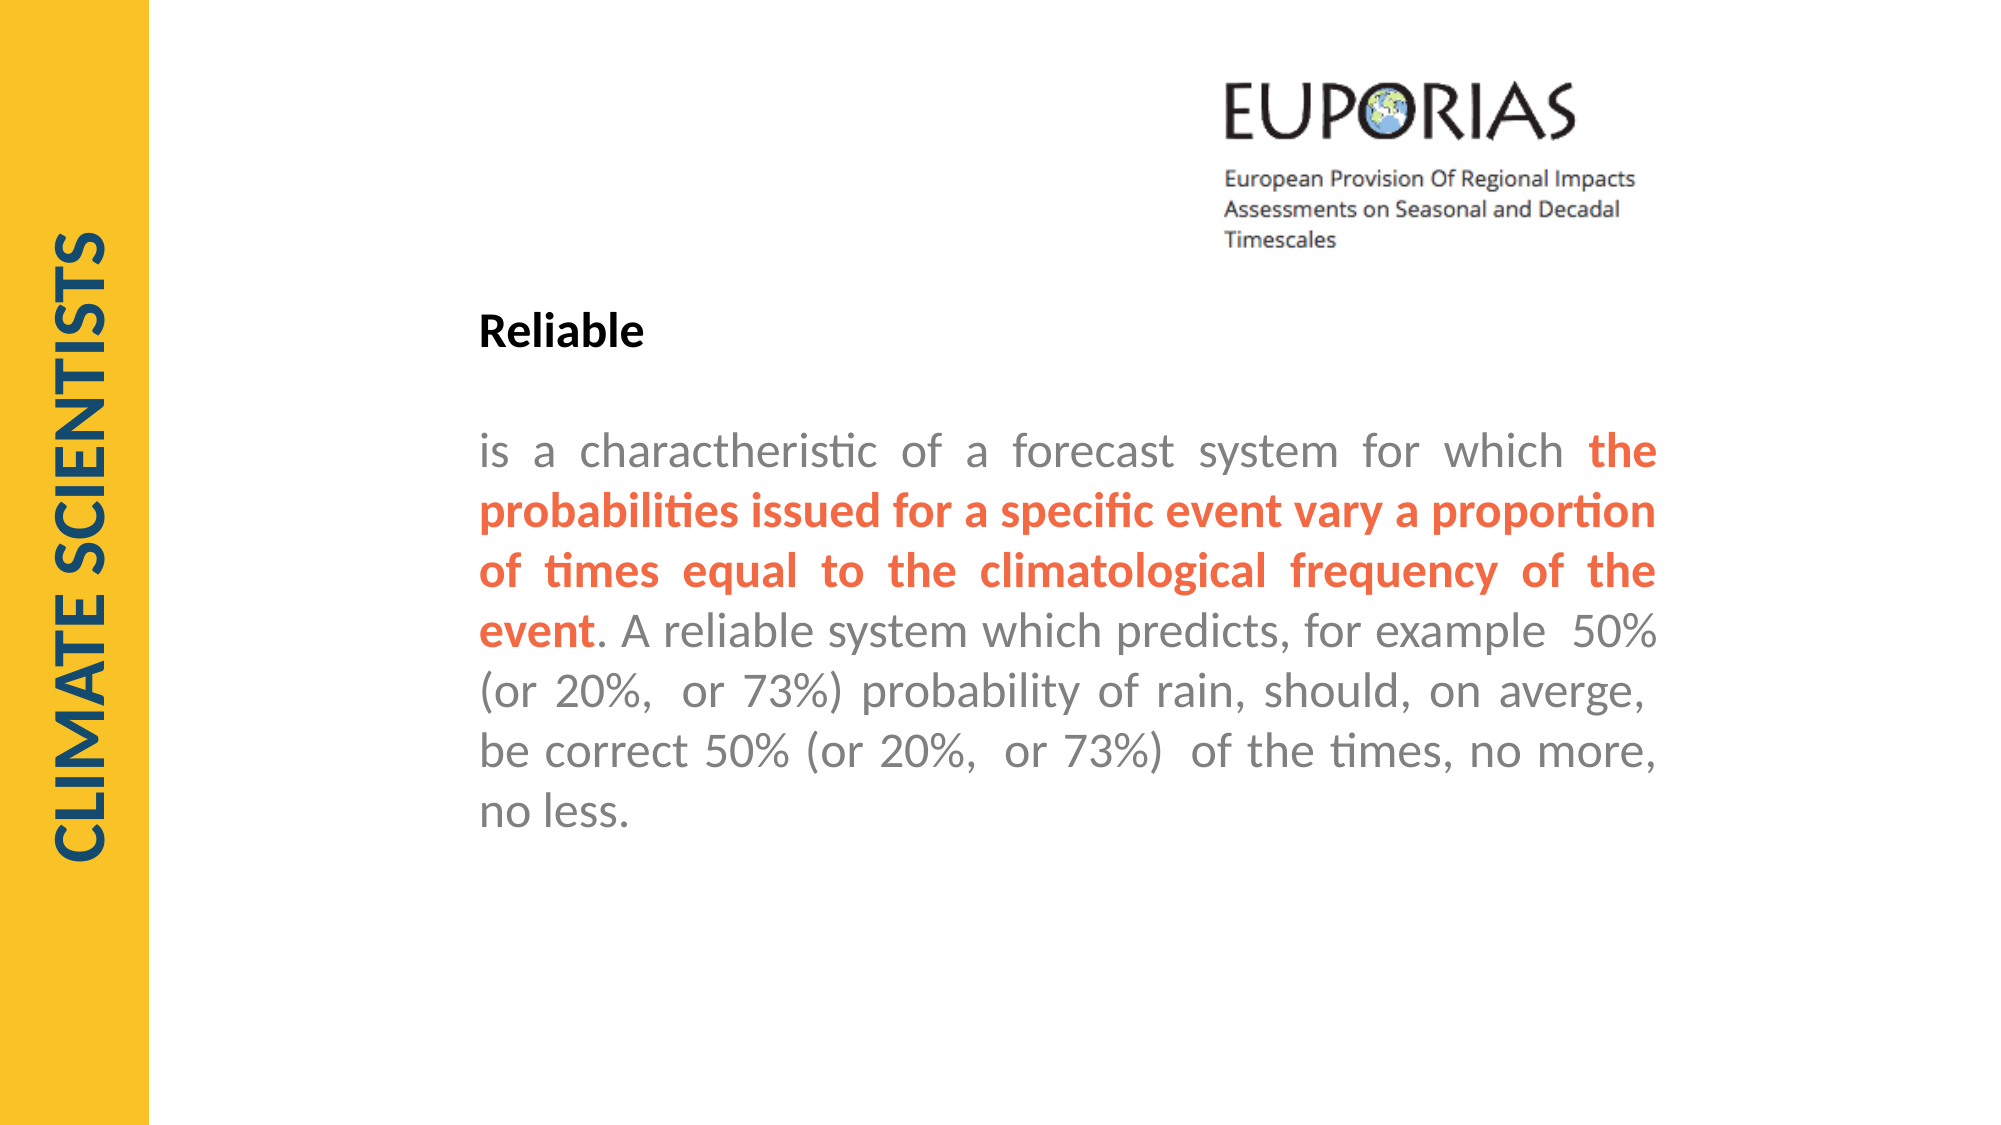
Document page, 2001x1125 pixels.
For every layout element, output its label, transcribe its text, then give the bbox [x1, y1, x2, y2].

text_box CLIMATE SCIENTISTS [21, 154, 127, 879]
picture [1206, 68, 1658, 270]
text_box [0, 0, 149, 1125]
text_box Reliable is a charactheristic of a forecast system for which the probabilities issued for a specific event vary a proportion of times equal to the climatological frequency of the event. A reliable system which predicts, for example 50% (or 20%, or 73%) probability of rain, should, on averge, be correct 50% (or 20%, or 73%) of the times, no more, no less. [464, 290, 1673, 845]
